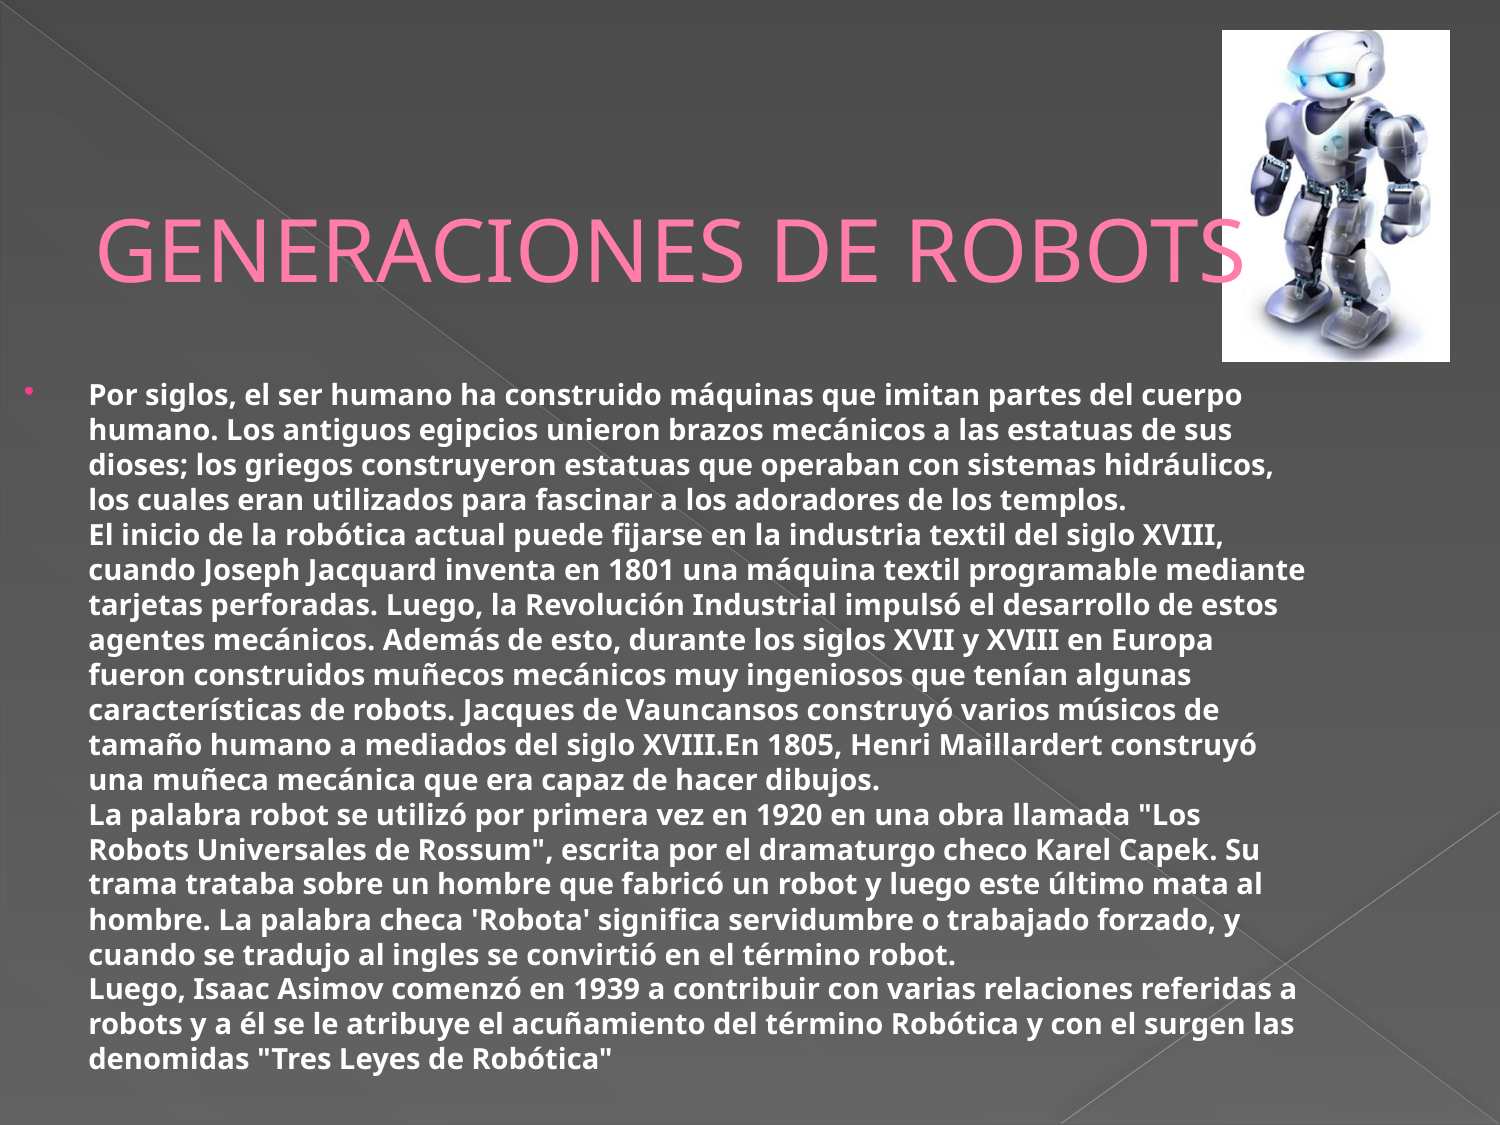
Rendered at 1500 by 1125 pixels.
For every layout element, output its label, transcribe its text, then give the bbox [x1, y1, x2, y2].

title GENERACIONES DE ROBOTS [0, 127, 1323, 369]
subtitle Por siglos, el ser humano ha construido máquinas que imitan partes del cuerpo humano. Los antiguos egipcios unieron brazos mecánicos a las estatuas de sus dioses; los griegos construyeron estatuas que operaban con sistemas hidráulicos, los cuales eran utilizados para fascinar a los adoradores de los templos. El inicio de la robótica actual puede fijarse en la industria textil del siglo XVIII, cuando Joseph Jacquard inventa en 1801 una máquina textil programable mediante tarjetas perforadas. Luego, la Revolución Industrial impulsó el desarrollo de estos agentes mecánicos. Además de esto, durante los siglos XVII y XVIII en Europa fueron construidos muñecos mecánicos muy ingeniosos que tenían algunas características de robots. Jacques de Vauncansos construyó varios músicos de tamaño humano a mediados del siglo XVIII.En 1805, Henri Maillardert construyó una muñeca mecánica que era capaz de hacer dibujos. La palabra robot se utilizó por primera vez en 1920 en una obra llamada "Los Robots Universales de Rossum", escrita por el dramaturgo checo Karel Capek. Su trama trataba sobre un hombre que fabricó un robot y luego este último mata al hombre. La palabra checa 'Robota' significa servidumbre o trabajado forzado, y cuando se tradujo al ingles se convirtió en el término robot. Luego, Isaac Asimov comenzó en 1939 a contribuir con varias relaciones referidas a robots y a él se le atribuye el acuñamiento del término Robótica y con el surgen las denomidas "Tres Leyes de Robótica" [0, 369, 1323, 657]
picture [1222, 30, 1451, 362]
